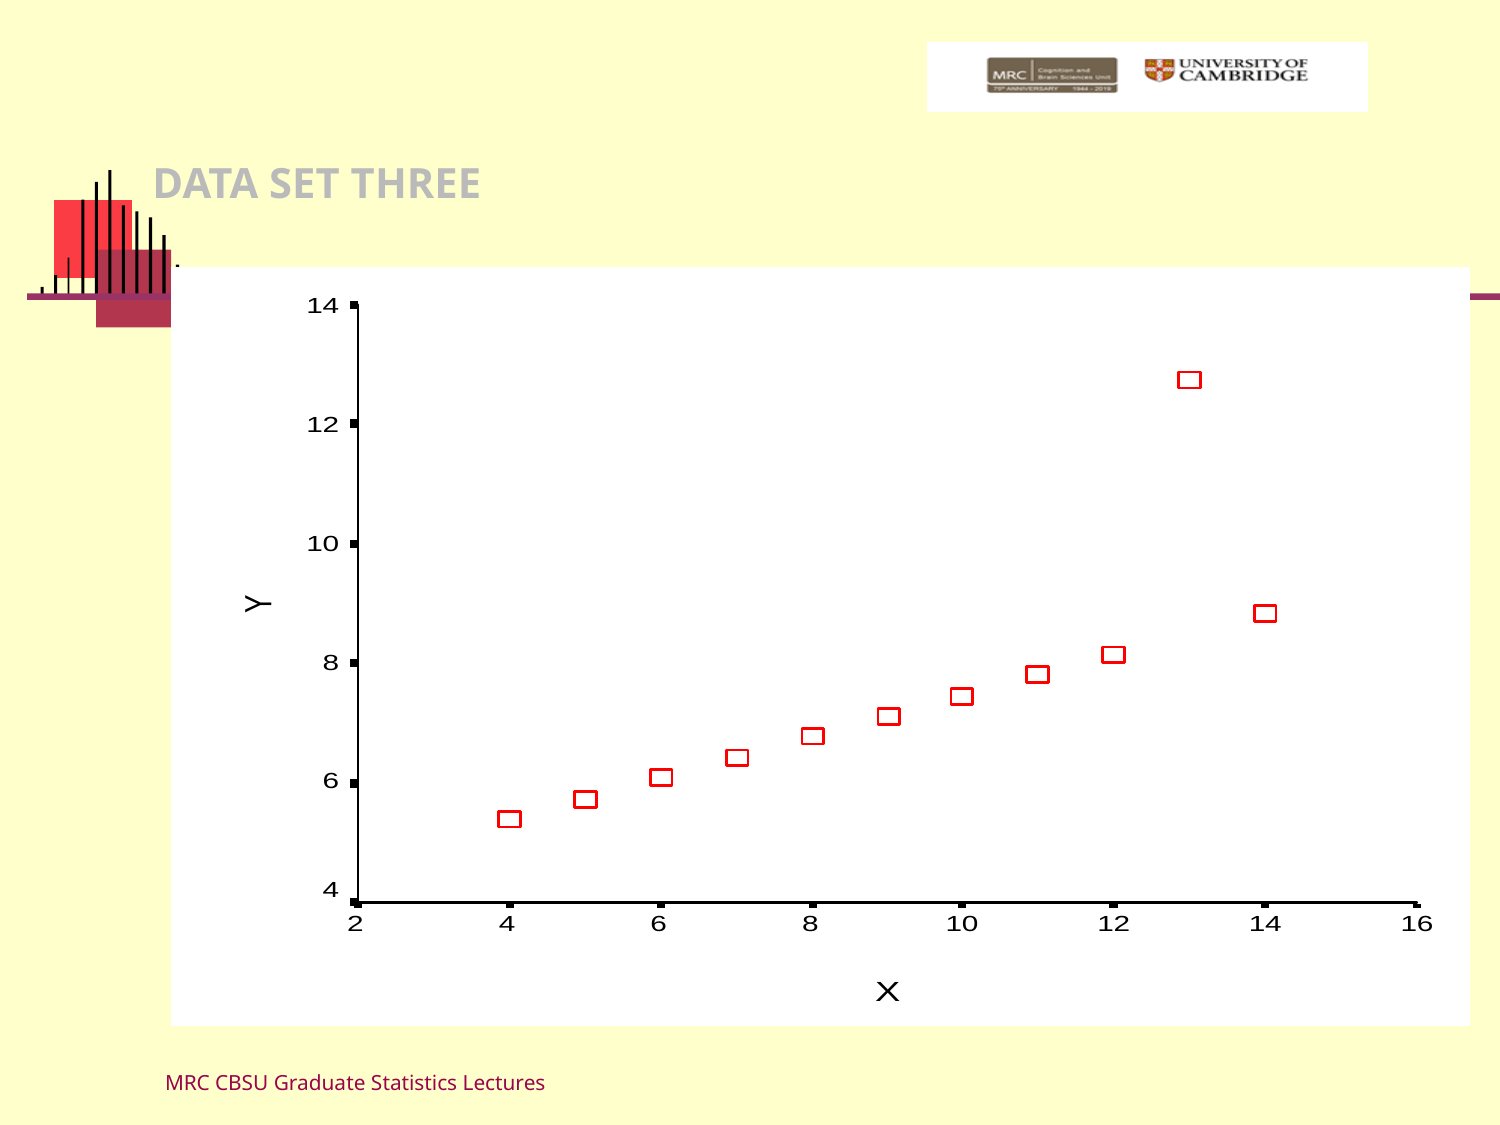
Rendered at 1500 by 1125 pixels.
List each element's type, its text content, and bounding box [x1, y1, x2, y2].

picture [927, 42, 1368, 112]
title DATA SET THREE [137, 137, 988, 233]
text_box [170, 266, 1472, 1043]
footer MRC CBSU Graduate Statistics Lectures [149, 1062, 988, 1101]
